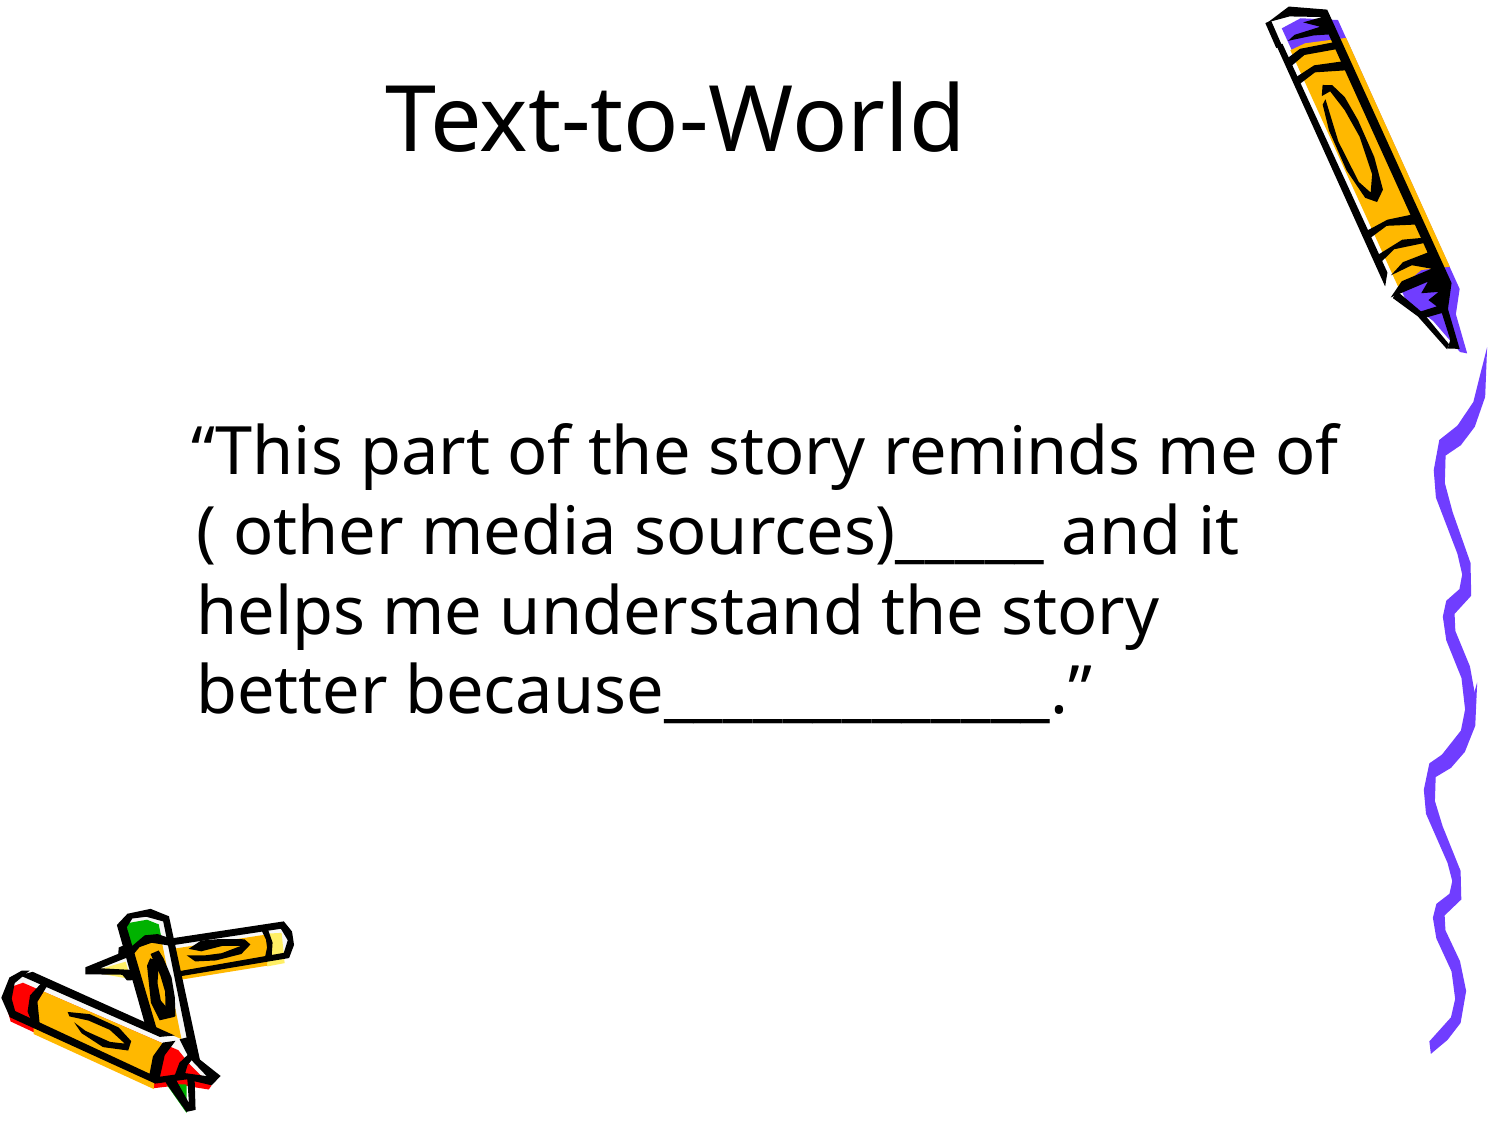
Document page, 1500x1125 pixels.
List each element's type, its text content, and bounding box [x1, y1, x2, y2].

list “This part of the story reminds me of ( other media sources)_____ and it helps me understand the story better because_____________.” [124, 399, 1376, 901]
title Text-to-World [112, 24, 1240, 288]
